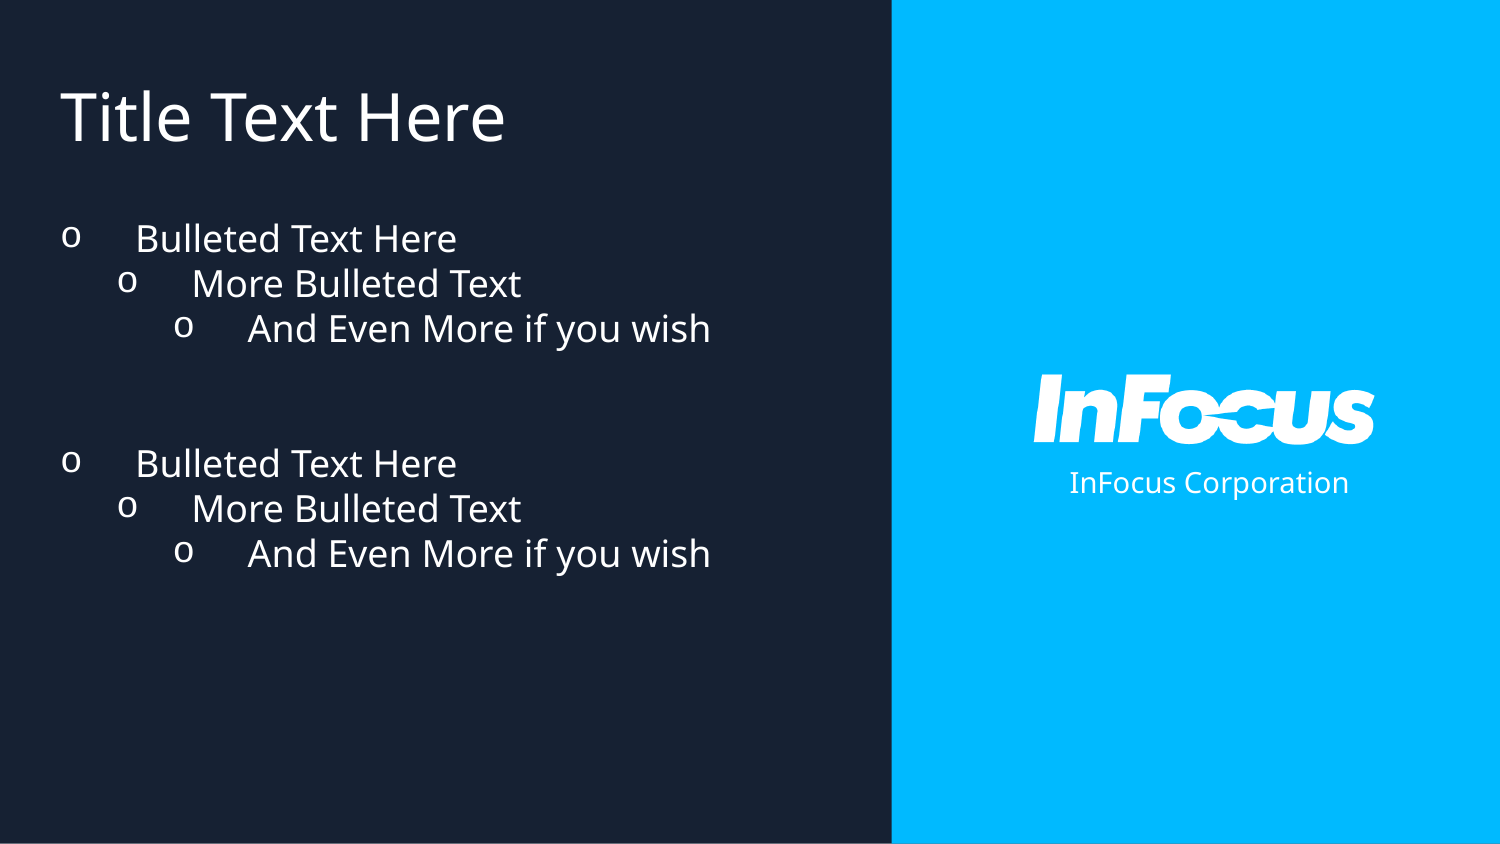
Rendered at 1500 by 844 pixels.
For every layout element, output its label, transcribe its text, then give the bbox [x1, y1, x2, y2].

text_box InFocus Corporation [1054, 457, 1365, 507]
text_box Title Text Here Bulleted Text Here More Bulleted Text And Even More if you wish Bulleted Text Here More Bulleted Text And Even More if you wish [45, 67, 868, 628]
picture [1326, 391, 1373, 444]
picture [1060, 390, 1117, 442]
text_box [890, 0, 1500, 844]
picture [1119, 375, 1170, 442]
text_box [0, 0, 890, 844]
picture [1035, 375, 1061, 442]
picture [1161, 390, 1330, 444]
